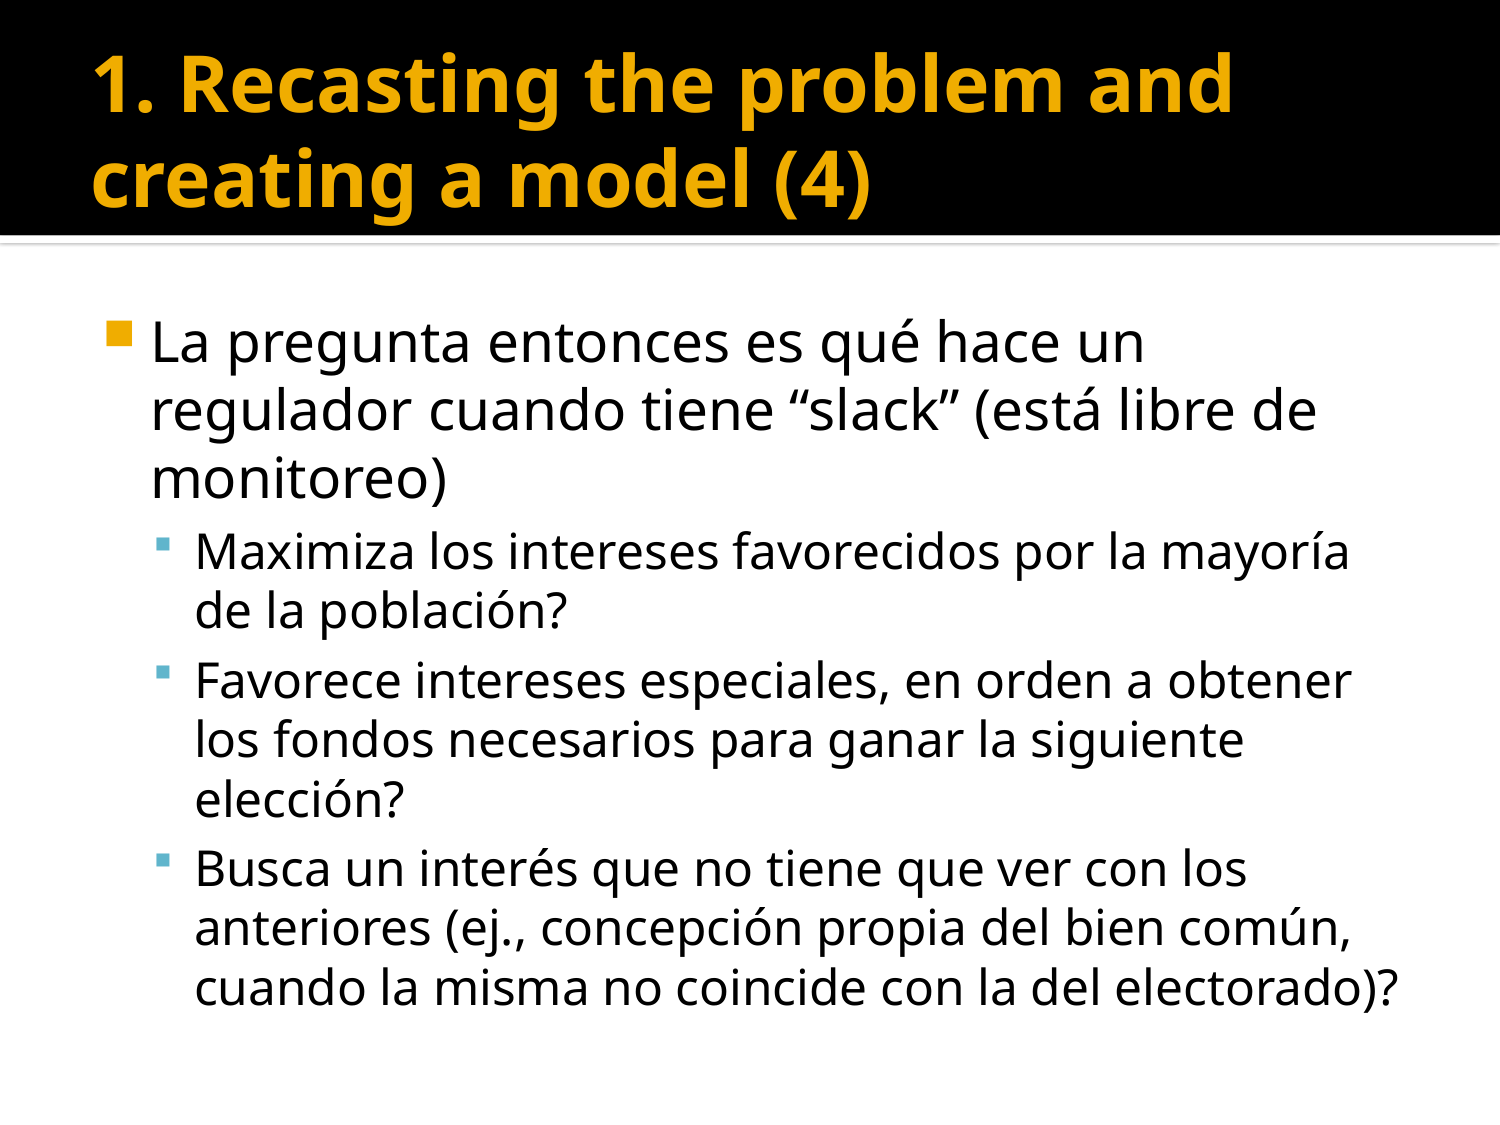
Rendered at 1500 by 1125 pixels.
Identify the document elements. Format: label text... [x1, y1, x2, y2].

title 1. Recasting the problem and creating a model (4) [75, 25, 1425, 231]
list La pregunta entonces es qué hace un regulador cuando tiene “slack” (está libre de monitoreo) Maximiza los intereses favorecidos por la mayoría de la población? Favorece intereses especiales, en orden a obtener los fondos necesarios para ganar la siguiente elección? Busca un interés que no tiene que ver con los anteriores (ej., concepción propia del bien común, cuando la misma no coincide con la del electorado)? [75, 291, 1425, 1050]
